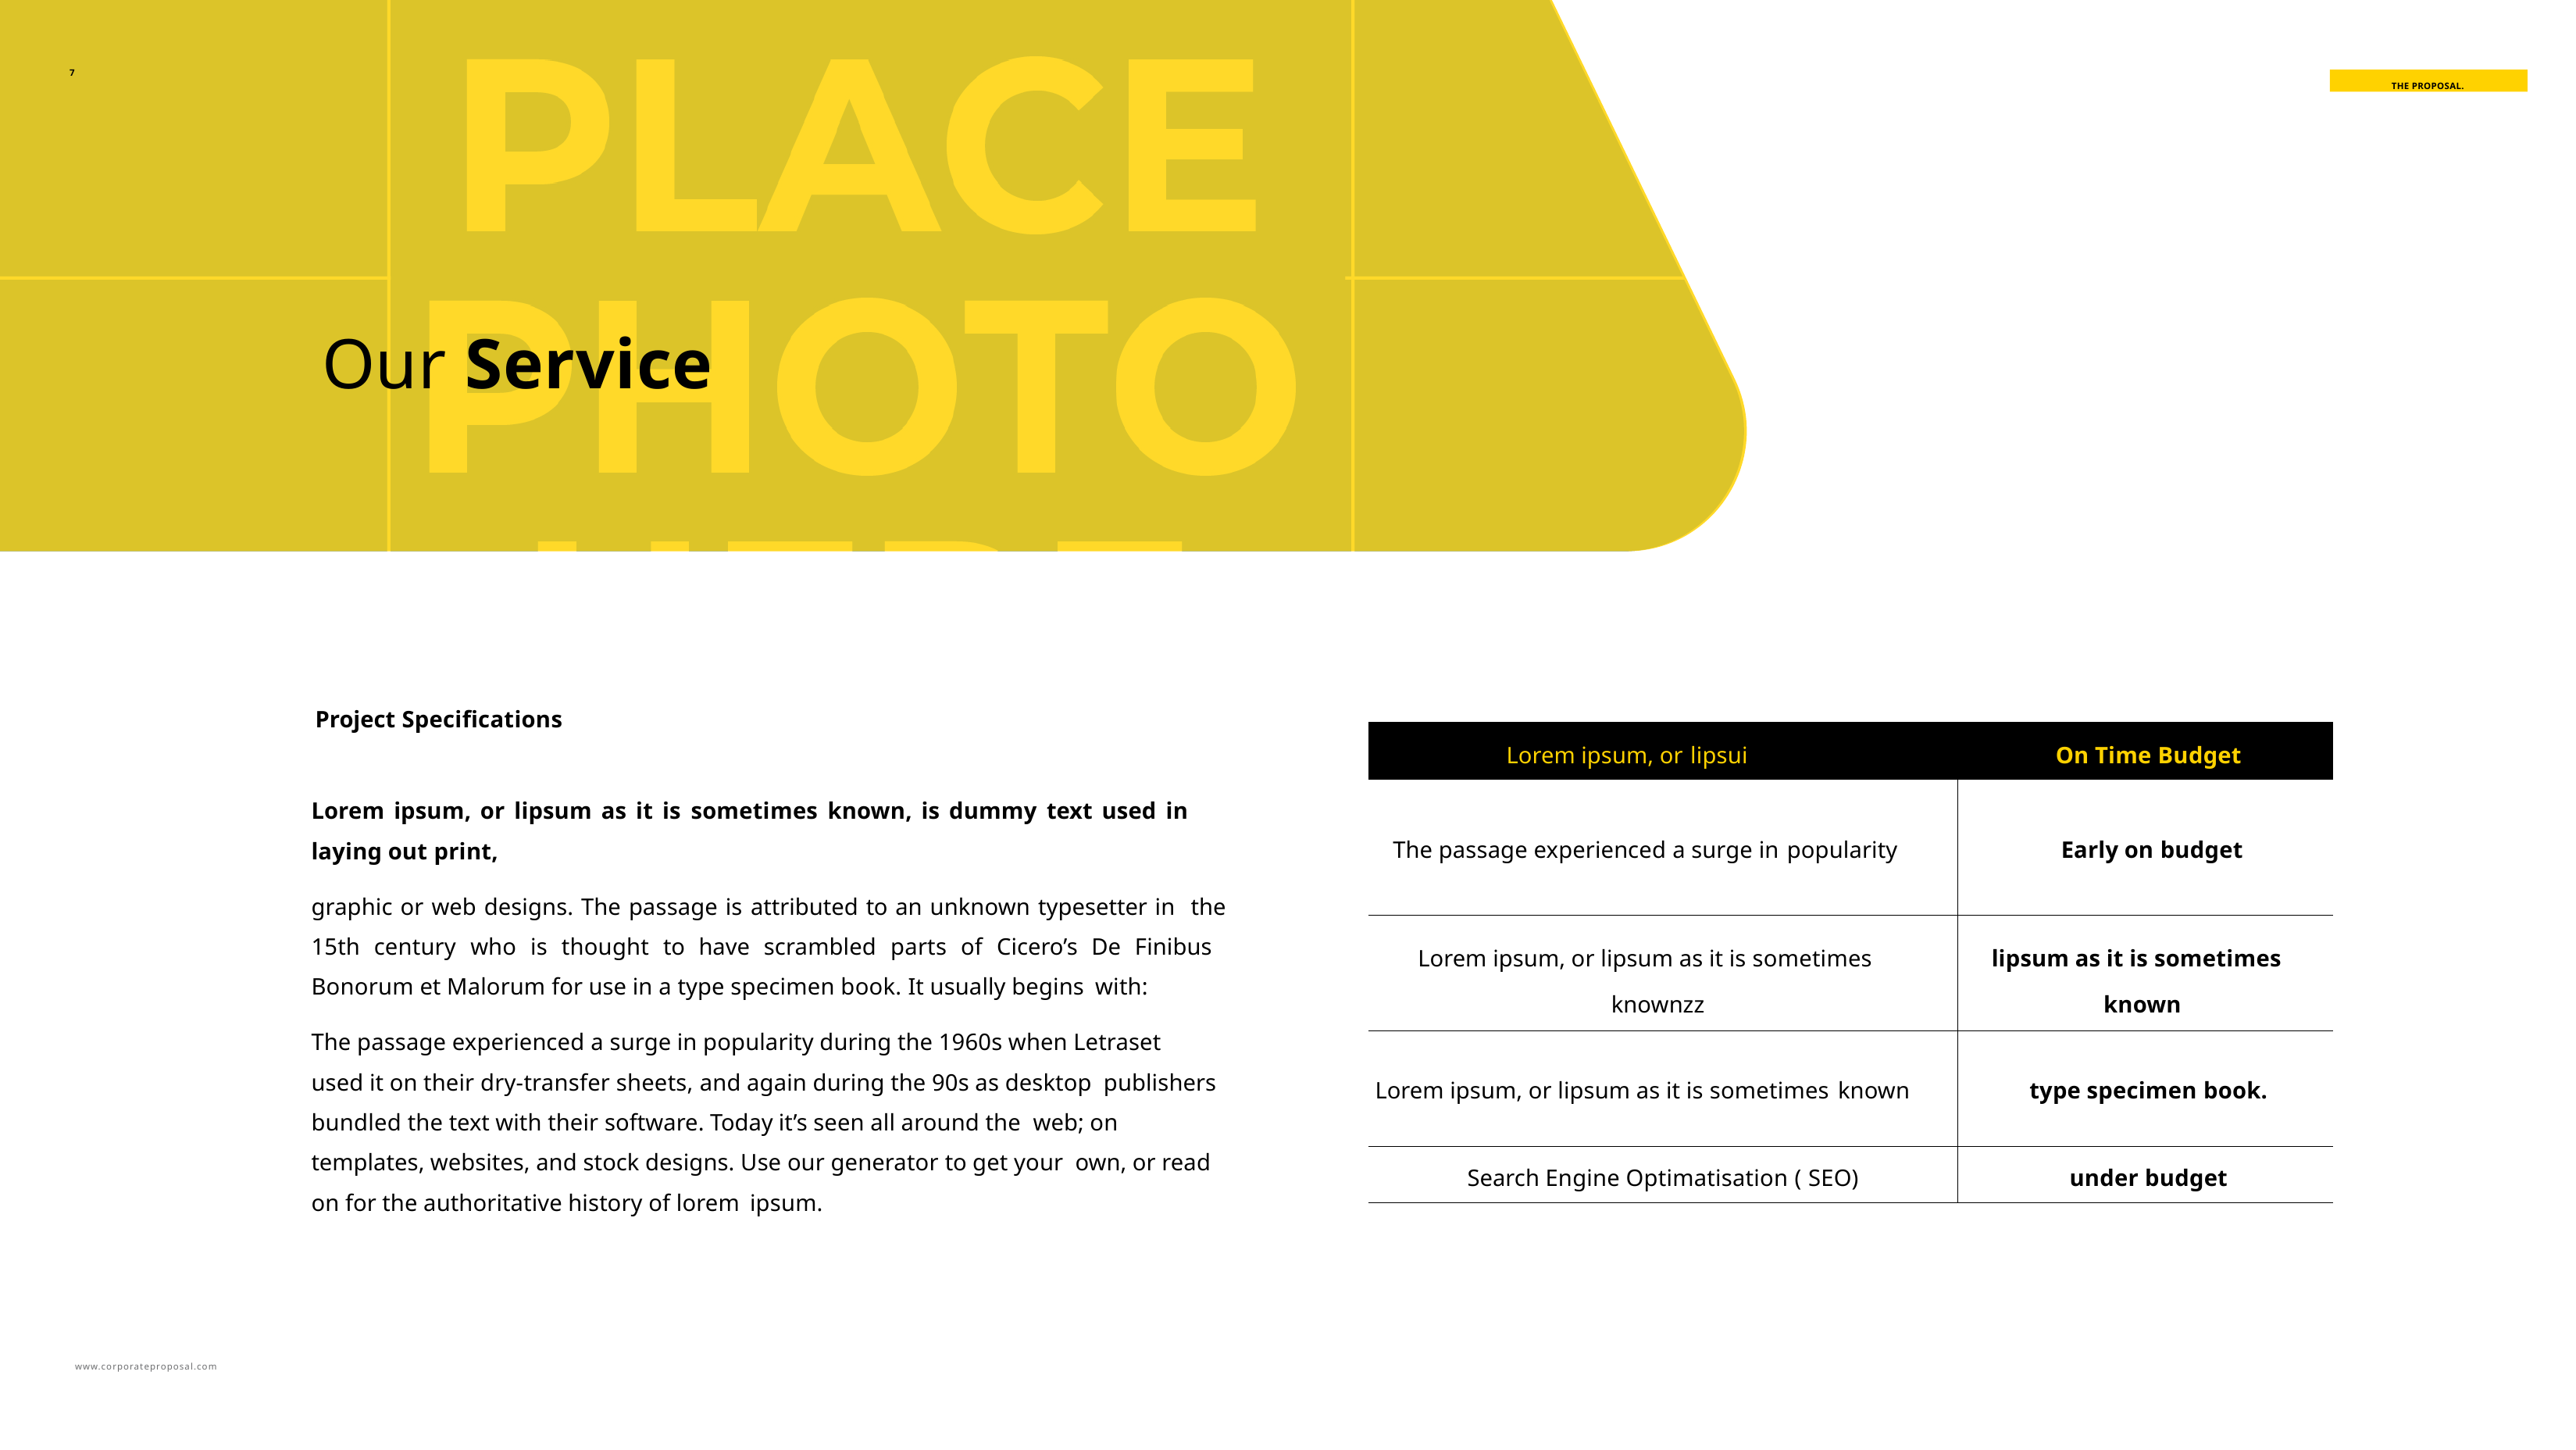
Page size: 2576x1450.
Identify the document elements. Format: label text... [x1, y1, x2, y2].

table_cell The passage experienced a surge in popularity [1368, 780, 1957, 915]
title Our Service [320, 318, 735, 562]
text_box www.corporateproposal.com [73, 1359, 230, 1372]
table_header On Time Budget [1957, 722, 2333, 780]
text_box THE PROPOSAL. [2329, 70, 2528, 92]
table_cell Lorem ipsum, or lipsum as it is sometimes knownzz [1368, 916, 1957, 1030]
table_cell type specimen book. [1958, 1031, 2333, 1146]
text_box 7 [68, 65, 77, 78]
table_cell Search Engine Optimatisation ( SEO) [1368, 1147, 1957, 1202]
table_cell under budget [1958, 1147, 2333, 1202]
table_cell Lorem ipsum, or lipsum as it is sometimes known [1368, 1031, 1957, 1146]
table_cell lipsum as it is sometimes known [1958, 916, 2333, 1030]
text_box [0, 0, 1747, 552]
table_cell Early on budget [1958, 780, 2333, 915]
table_header Lorem ipsum, or lipsui [1368, 722, 1957, 780]
text_box Project Specifications Lorem ipsum, or lipsum as it is sometimes known, is dummy text used in laying out print, graphic or web designs. The passage is attributed to an unknown typesetter in the 15th century who is thought to have scrambled parts of Cicero’s De Finibus Bonorum et Malorum for use in a type specimen book. It usually begins with: The passage experienced a surge in popularity during the 1960s when Letraset used it on their dry-transfer sheets, and again during the 90s as desktop publishers bundled the text with their software. Today it’s seen all around the web; on templates, websites, and stock designs. Use our generator to get your own, or read on for the authoritative history of lorem ipsum. [309, 703, 1227, 1216]
